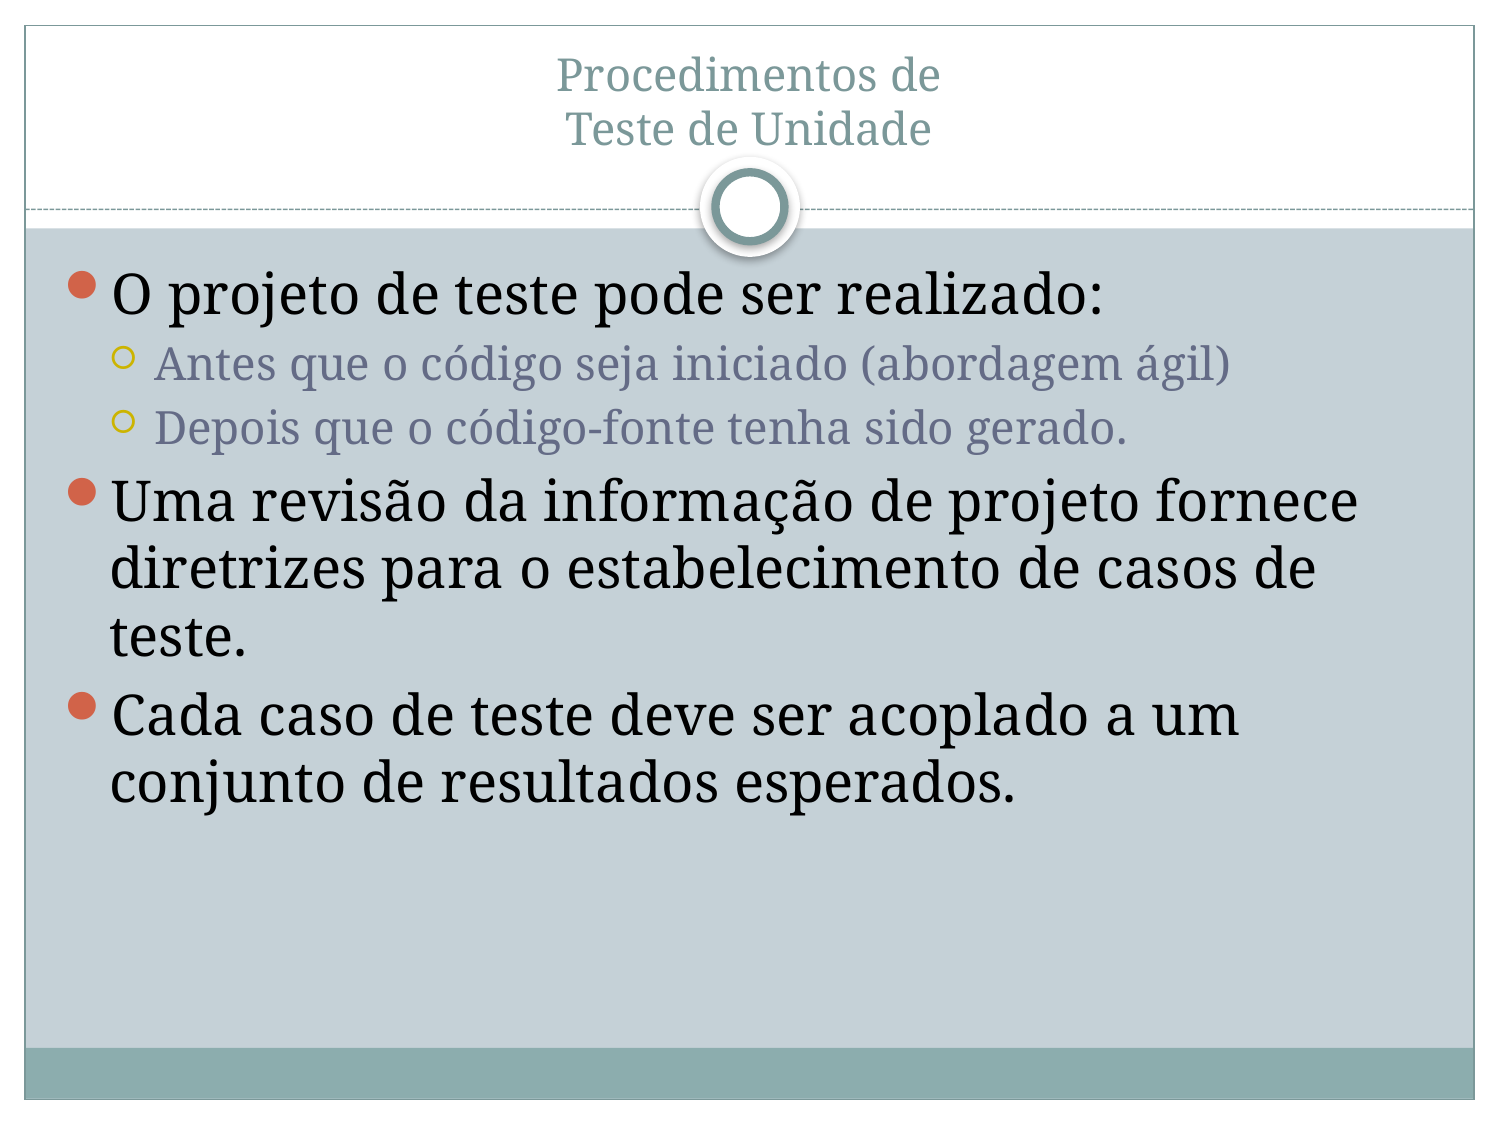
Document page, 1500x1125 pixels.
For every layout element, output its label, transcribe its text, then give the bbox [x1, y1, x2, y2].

title Procedimentos de Teste de Unidade [49, 37, 1450, 162]
list O projeto de teste pode ser realizado: Antes que o código seja iniciado (abordagem ágil) Depois que o código-fonte tenha sido gerado. Uma revisão da informação de projeto fornece diretrizes para o estabelecimento de casos de teste. Cada caso de teste deve ser acoplado a um conjunto de resultados esperados. [49, 250, 1445, 1001]
